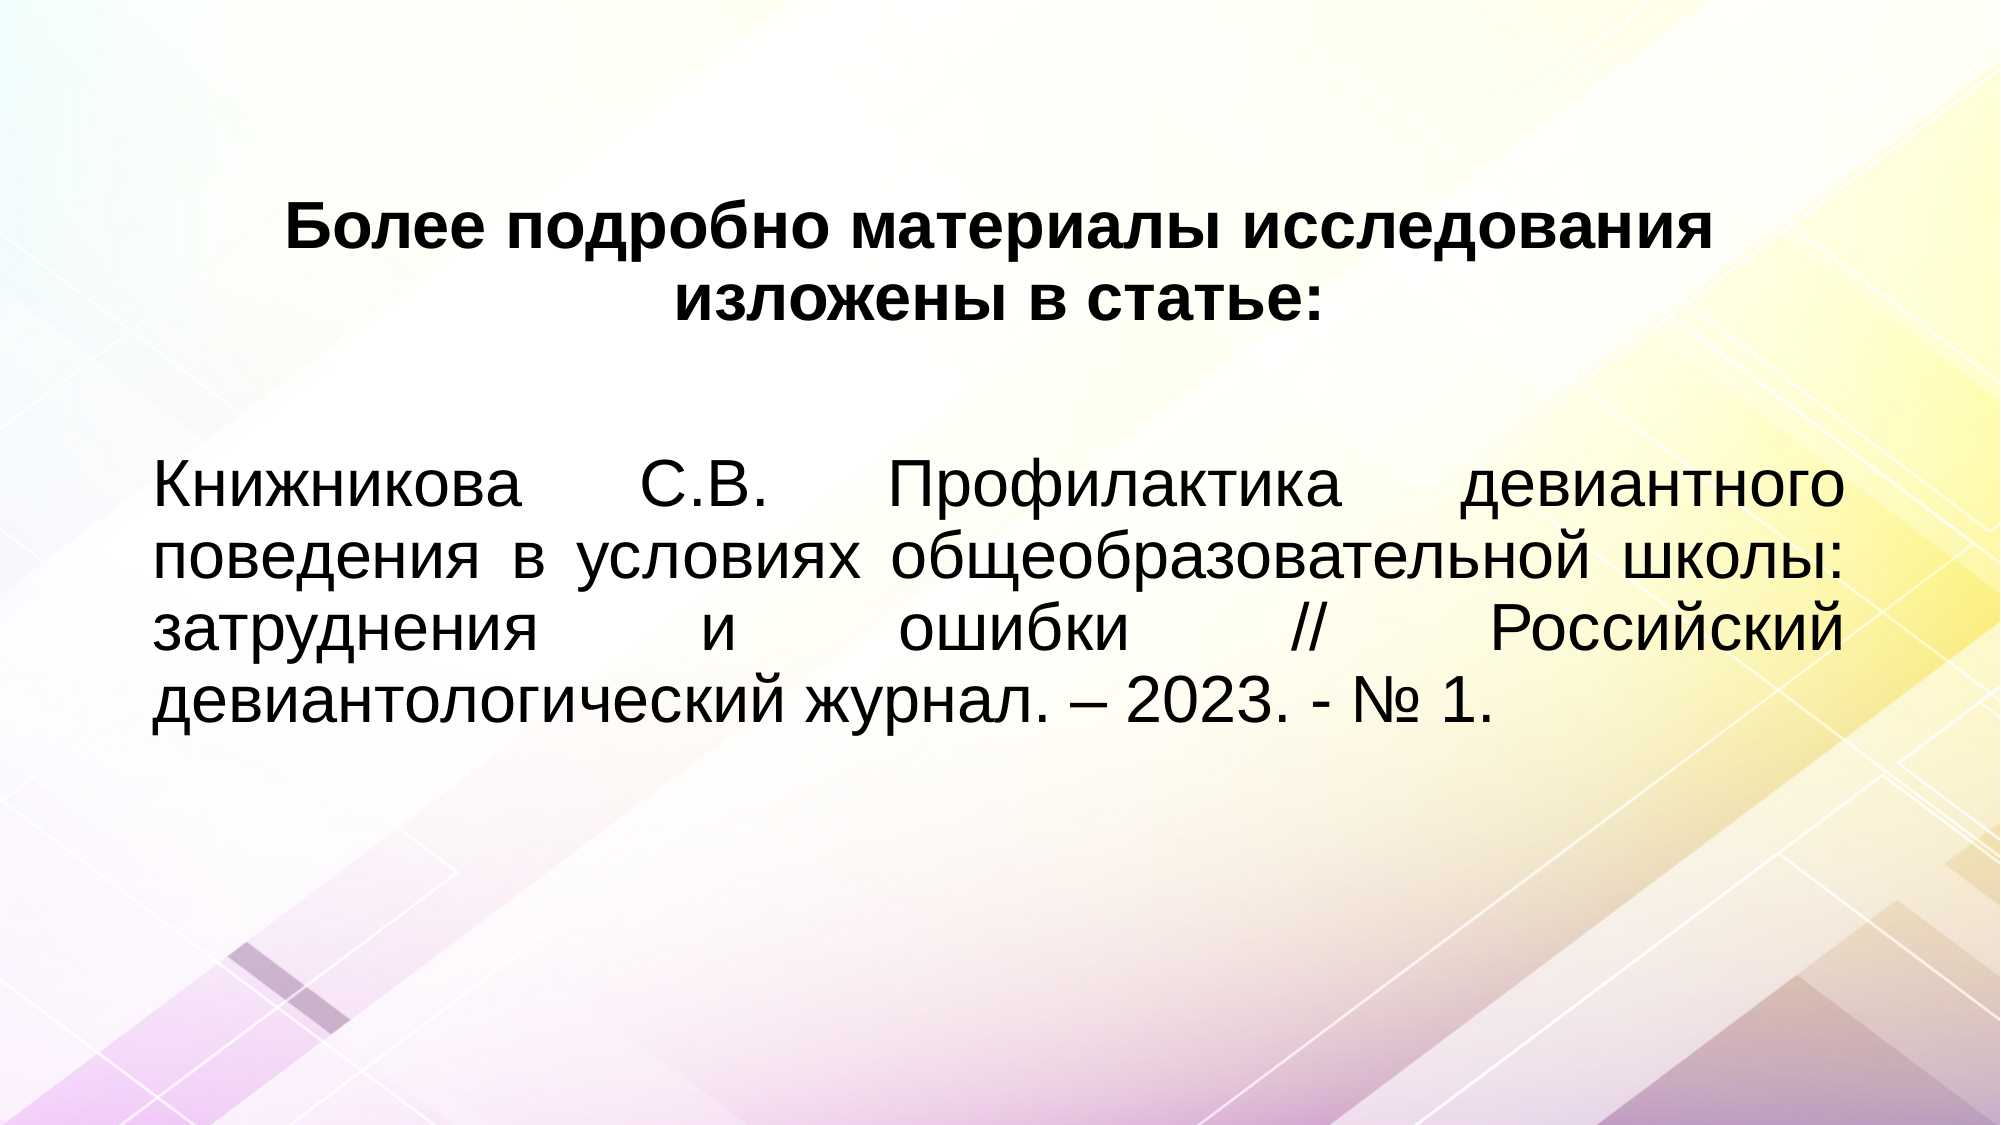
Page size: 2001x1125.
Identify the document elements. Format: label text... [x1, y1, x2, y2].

picture [0, 0, 2000, 1125]
list Более подробно материалы исследования изложены в статье: Книжникова С.В. Профилактика девиантного поведения в условиях общеобразовательной школы: затруднения и ошибки // Российский девиантологический журнал. – 2023. - № 1. [137, 183, 1863, 1014]
